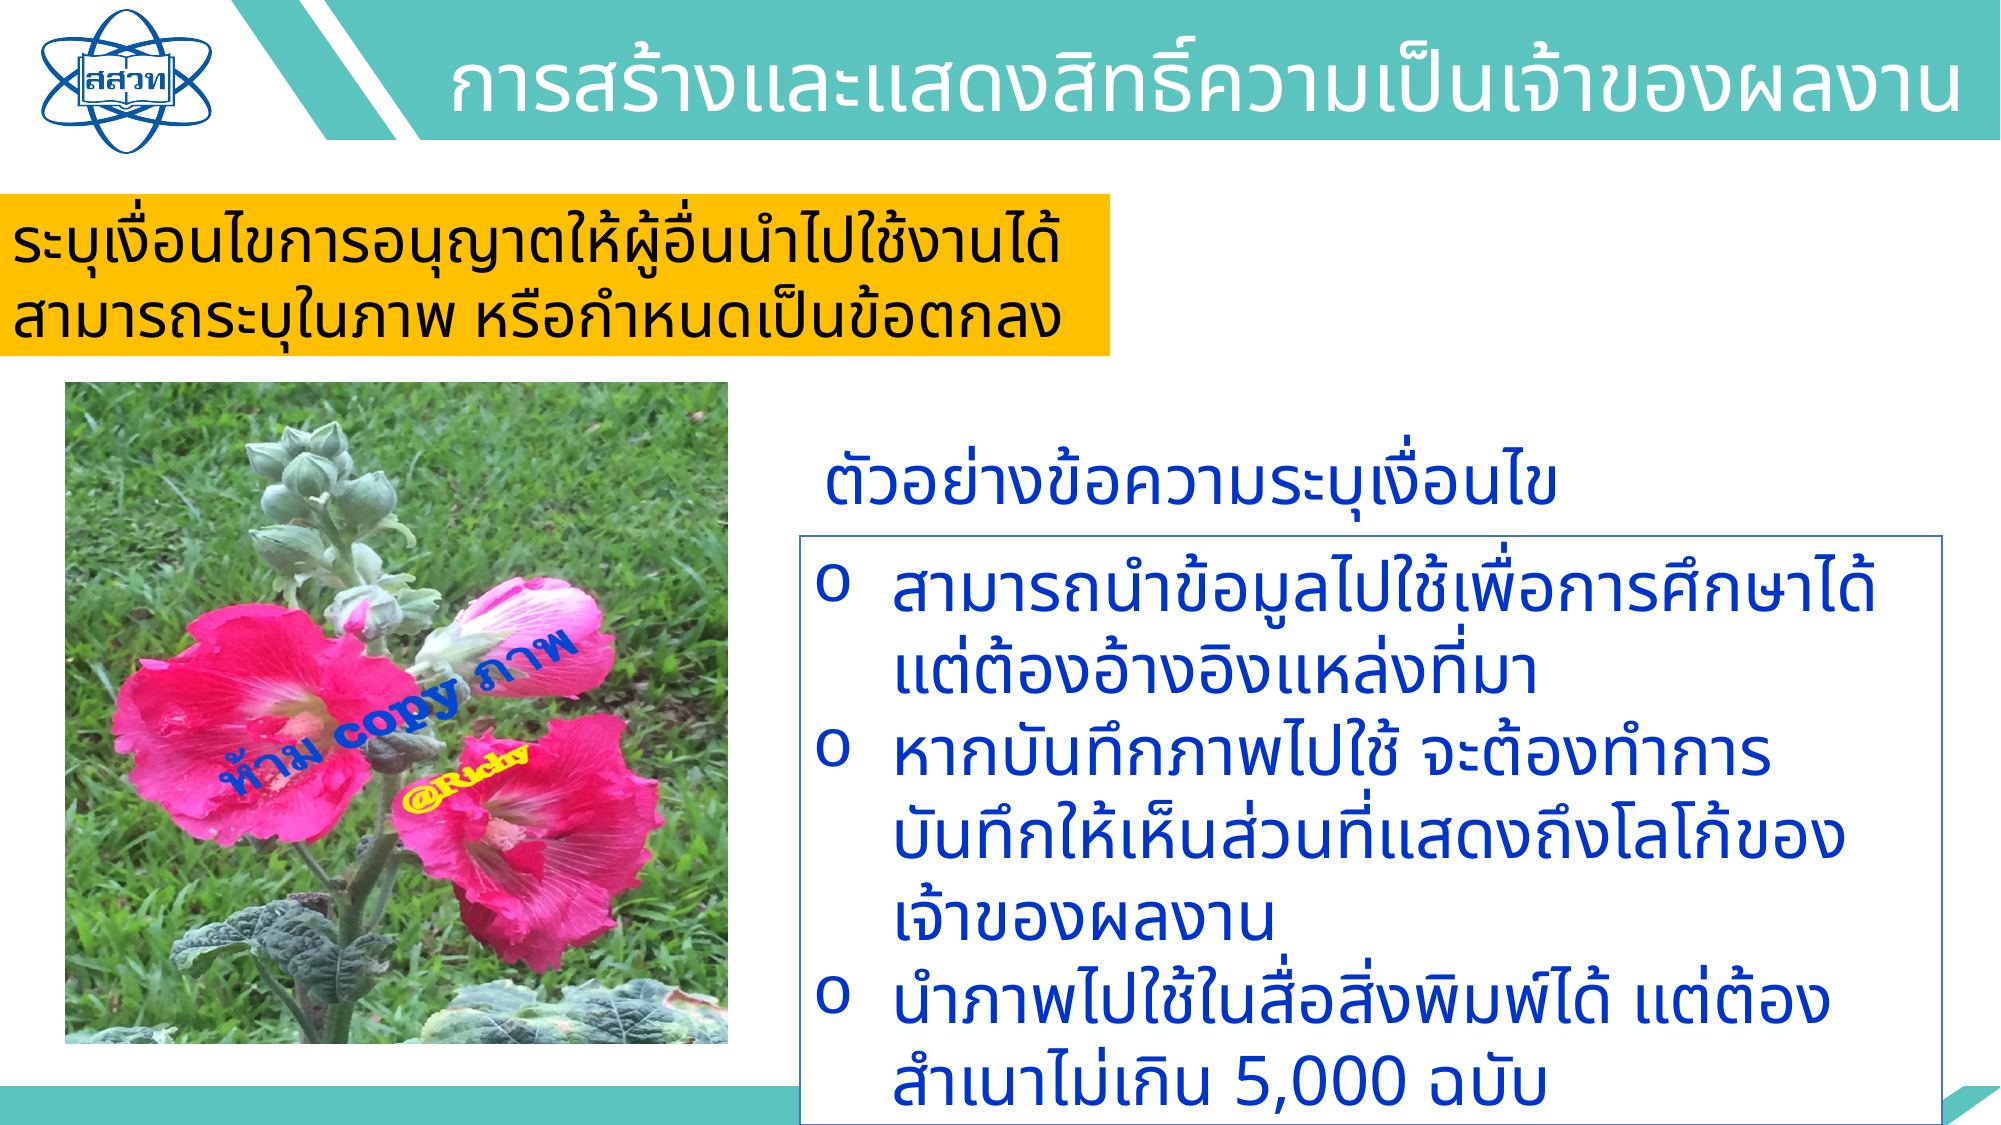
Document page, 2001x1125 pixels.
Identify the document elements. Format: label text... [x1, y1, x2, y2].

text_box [0, 1086, 2000, 1125]
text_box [226, 0, 2000, 140]
picture [41, 9, 212, 154]
text_box ตัวอย่างข้อความระบุเงื่อนไข [816, 428, 1569, 526]
text_box สามารถนำข้อมูลไปใช้เพื่อการศึกษาได้ แต่ต้องอ้างอิงแหล่งที่มา หากบันทึกภาพไปใช้ จะต้องทำการบันทึกให้เห็นส่วนที่แสดงถึงโลโก้ของเจ้าของผลงาน นำภาพไปใช้ในสื่อสิ่งพิมพ์ได้ แต่ต้องสำเนาไม่เกิน 5,000 ฉบับ [799, 535, 1943, 1086]
picture [65, 382, 728, 1044]
text_box ระบุเงื่อนไขการอนุญาตให้ผู้อื่นนำไปใช้งานได้ สามารถระบุในภาพ หรือกำหนดเป็นข้อตกลง [0, 193, 1111, 357]
